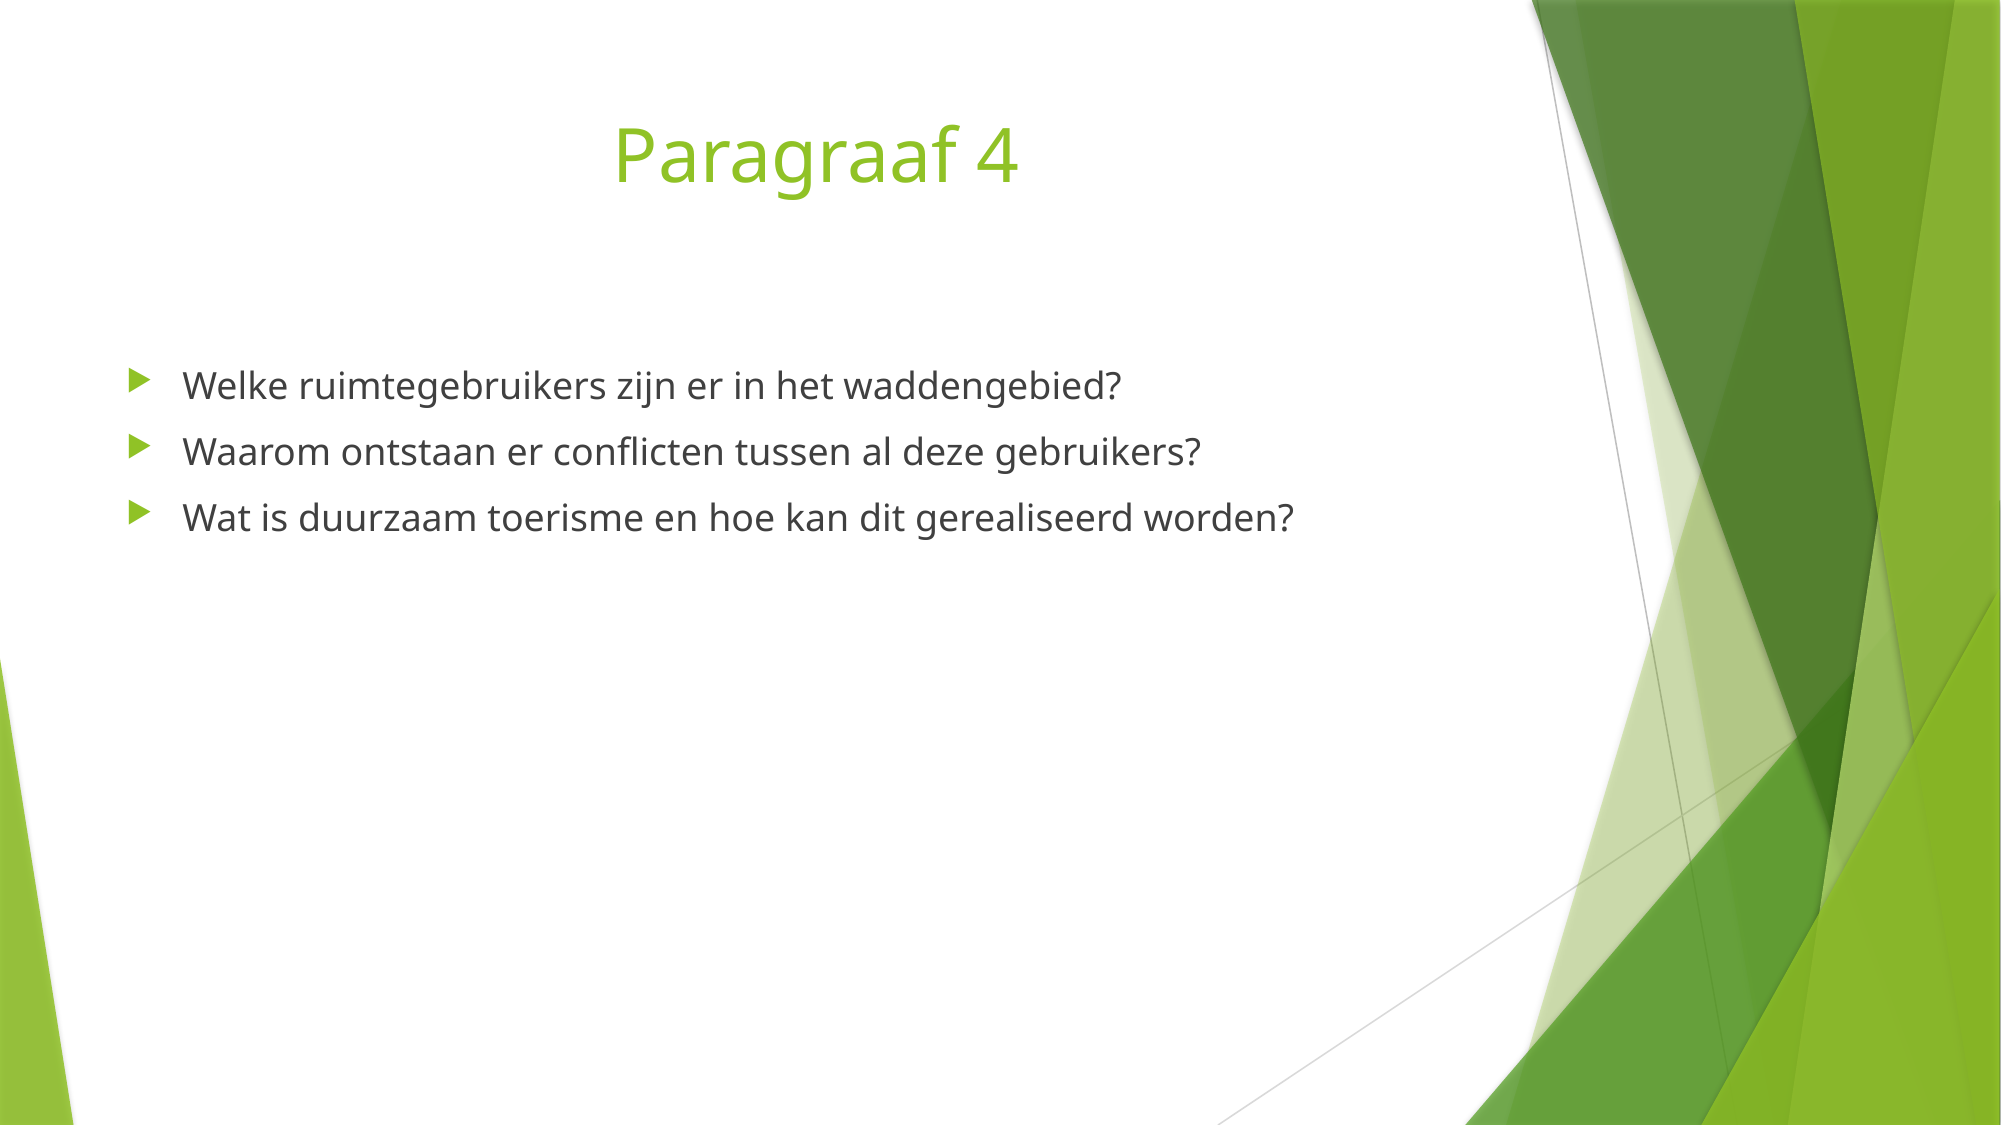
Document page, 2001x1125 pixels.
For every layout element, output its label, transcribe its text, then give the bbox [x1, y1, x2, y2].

title Paragraaf 4 [111, 99, 1522, 317]
list Welke ruimtegebruikers zijn er in het waddengebied? Waarom ontstaan er conflicten tussen al deze gebruikers? Wat is duurzaam toerisme en hoe kan dit gerealiseerd worden? [111, 354, 1522, 992]
